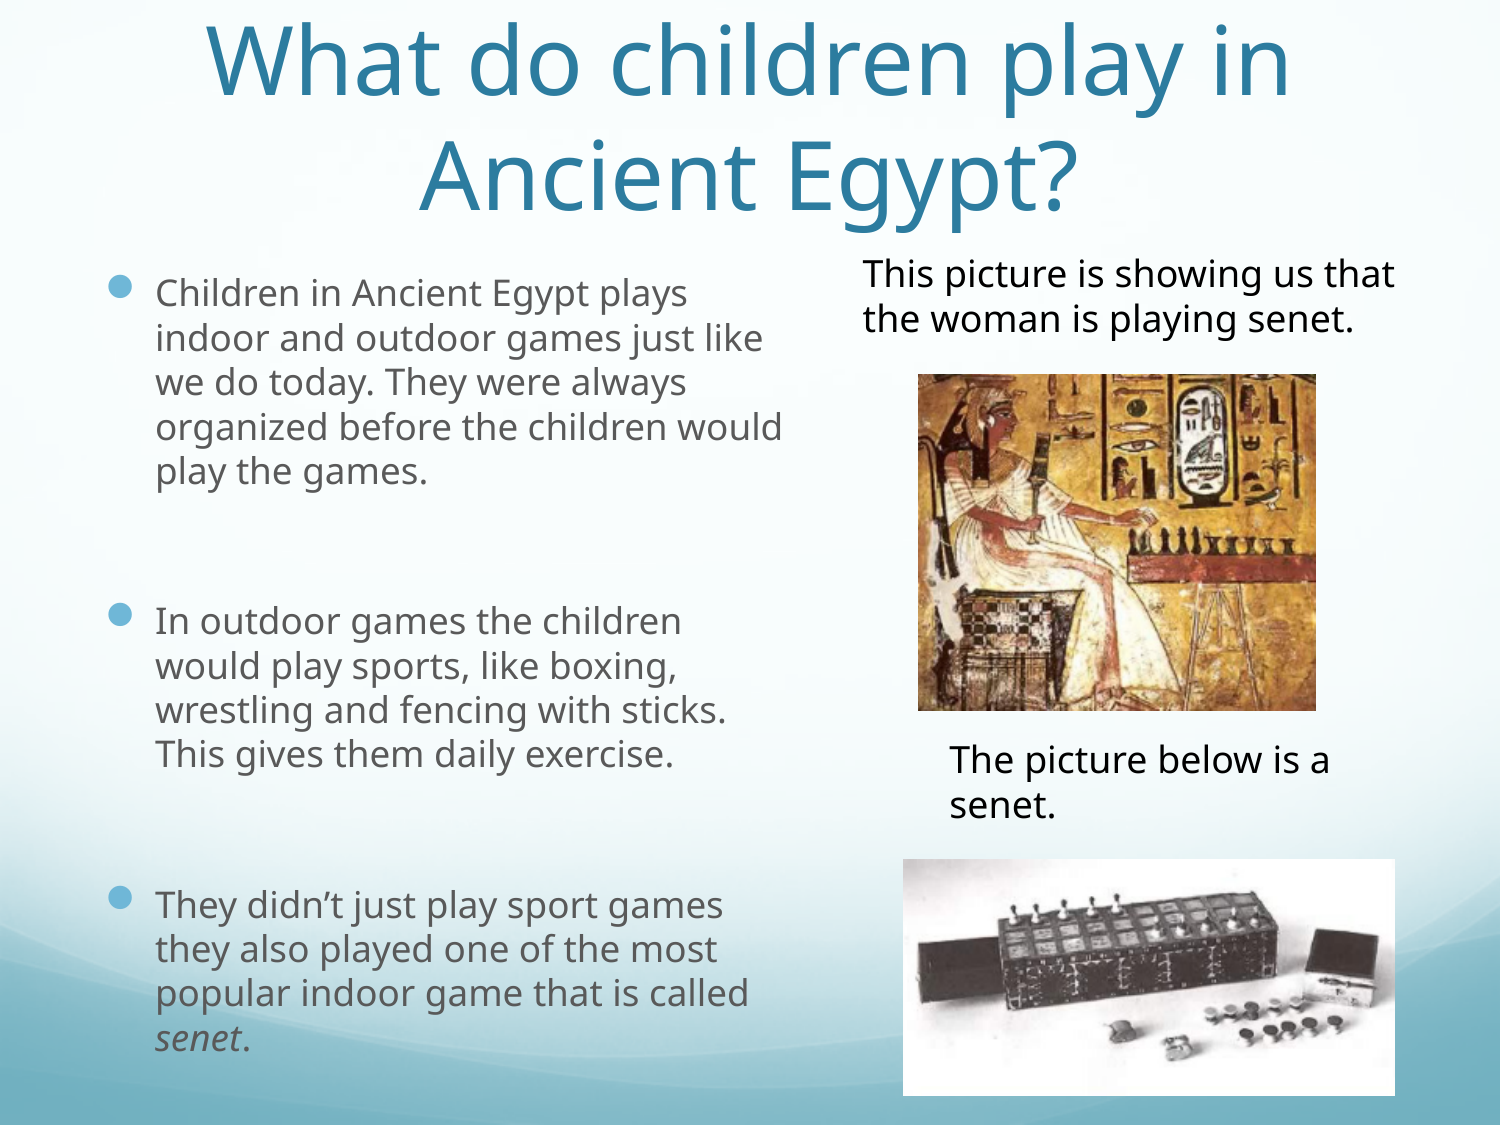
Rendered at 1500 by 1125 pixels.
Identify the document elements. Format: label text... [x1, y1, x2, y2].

list Children in Ancient Egypt plays indoor and outdoor games just like we do today. They were always organized before the children would play the games. In outdoor games the children would play sports, like boxing, wrestling and fencing with sticks. This gives them daily exercise. They didn’t just play sport games they also played one of the most popular indoor game that is called senet. [90, 262, 809, 1072]
title What do children play in Ancient Egypt? [90, 17, 1410, 237]
text_box The picture below is a senet. [934, 728, 1364, 834]
text_box This picture is showing us that the woman is playing senet. [847, 242, 1451, 392]
picture [903, 858, 1395, 1096]
picture [917, 374, 1317, 712]
